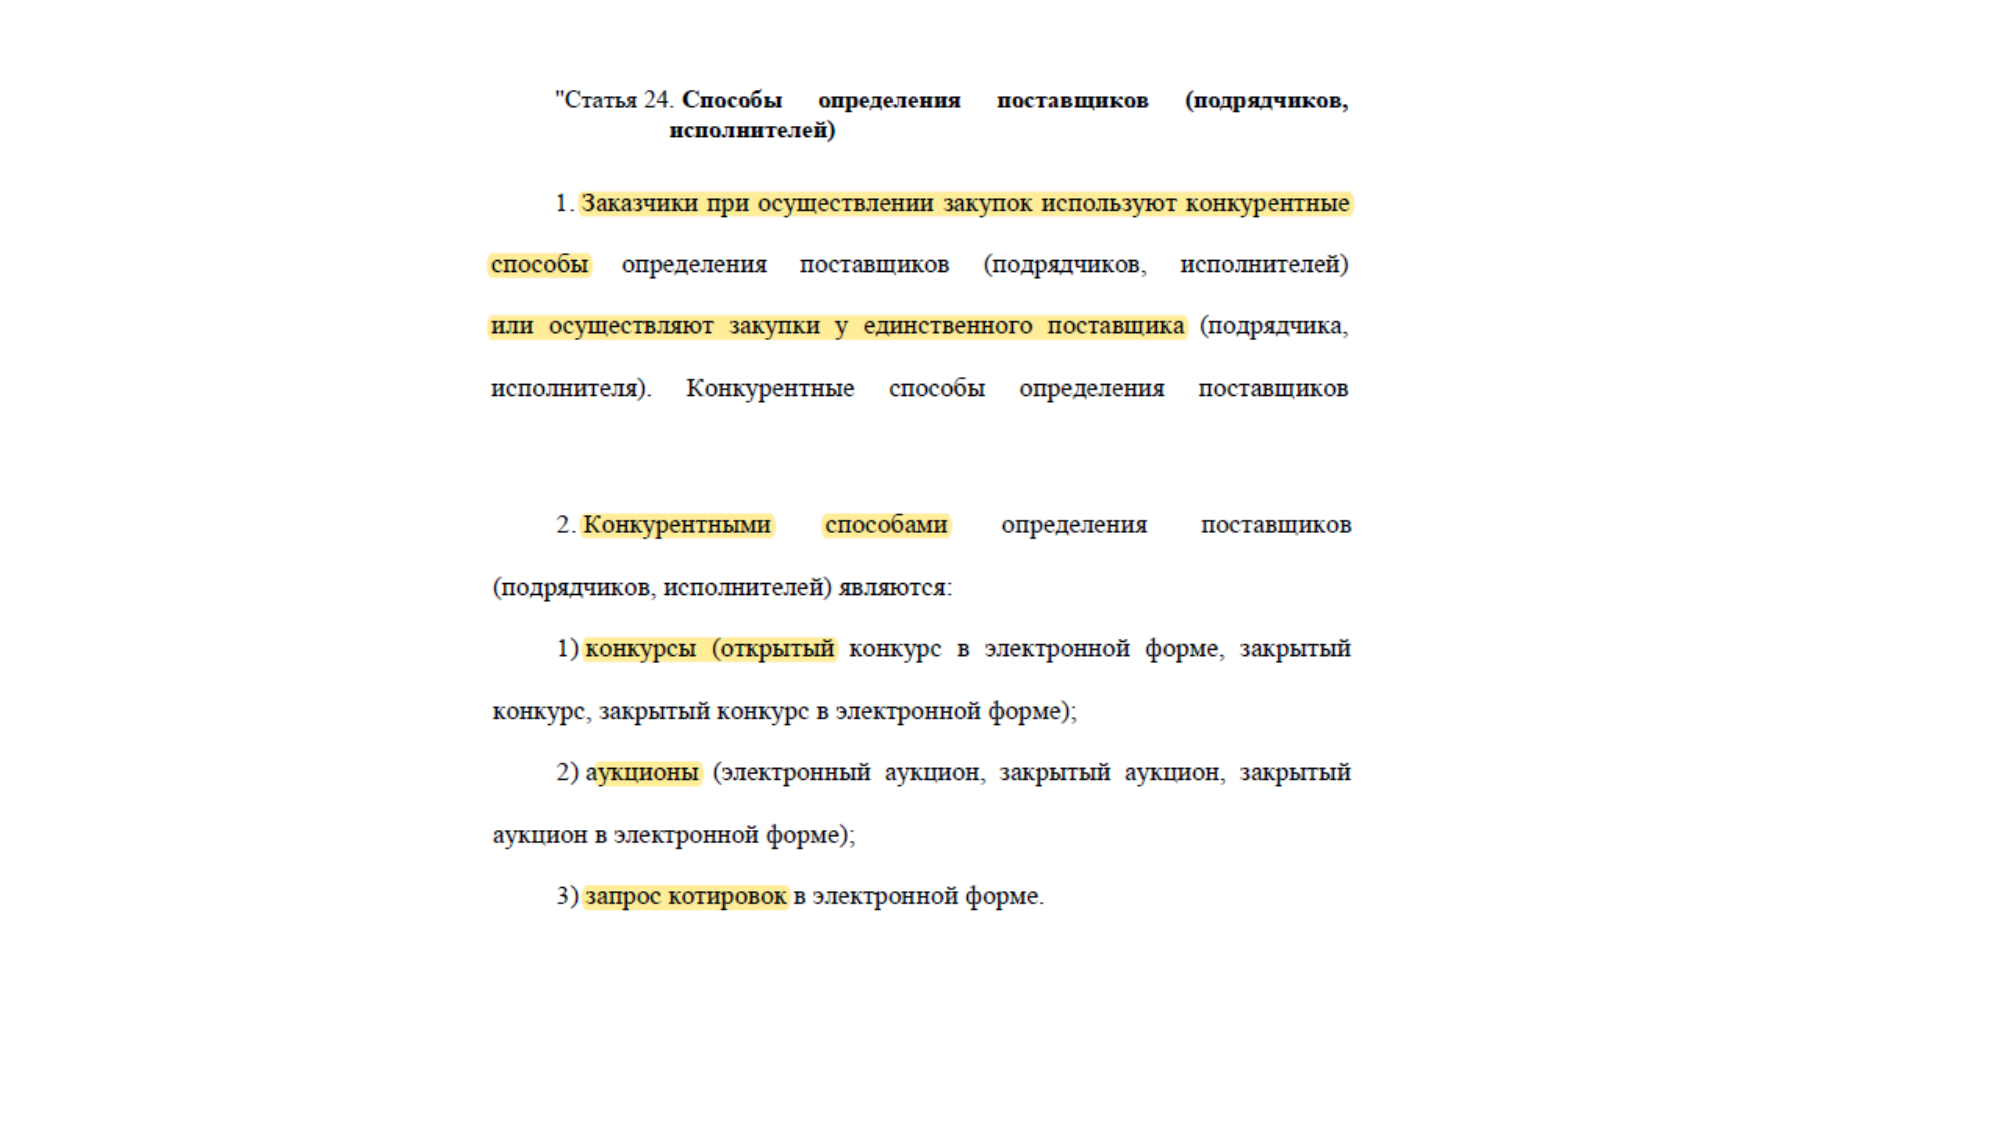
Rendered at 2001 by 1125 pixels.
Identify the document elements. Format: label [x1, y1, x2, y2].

picture [432, 56, 1395, 453]
picture [432, 500, 1405, 970]
